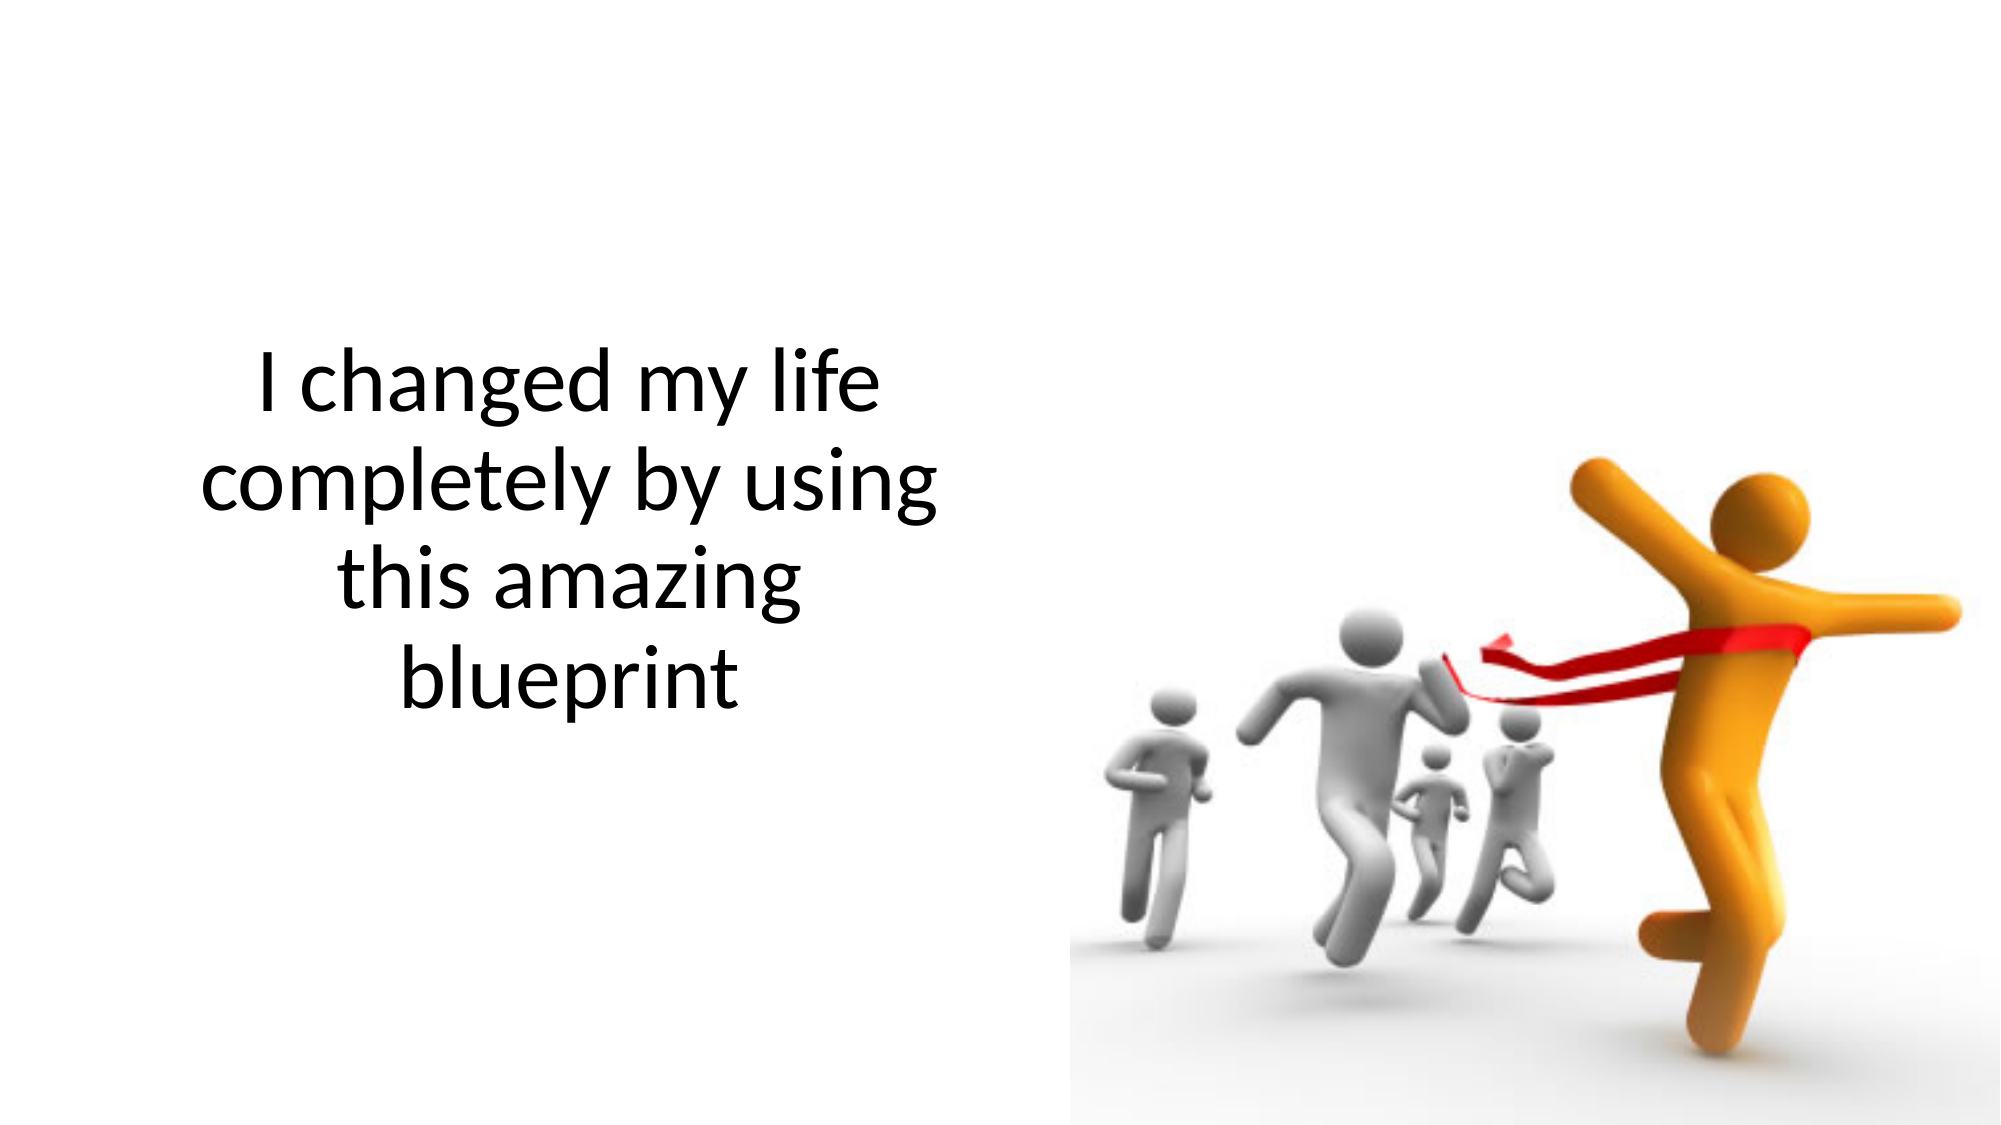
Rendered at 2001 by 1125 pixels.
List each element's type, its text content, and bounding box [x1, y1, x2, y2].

picture [1070, 428, 2000, 1125]
list I changed my life completely by using this amazing blueprint [161, 324, 978, 915]
